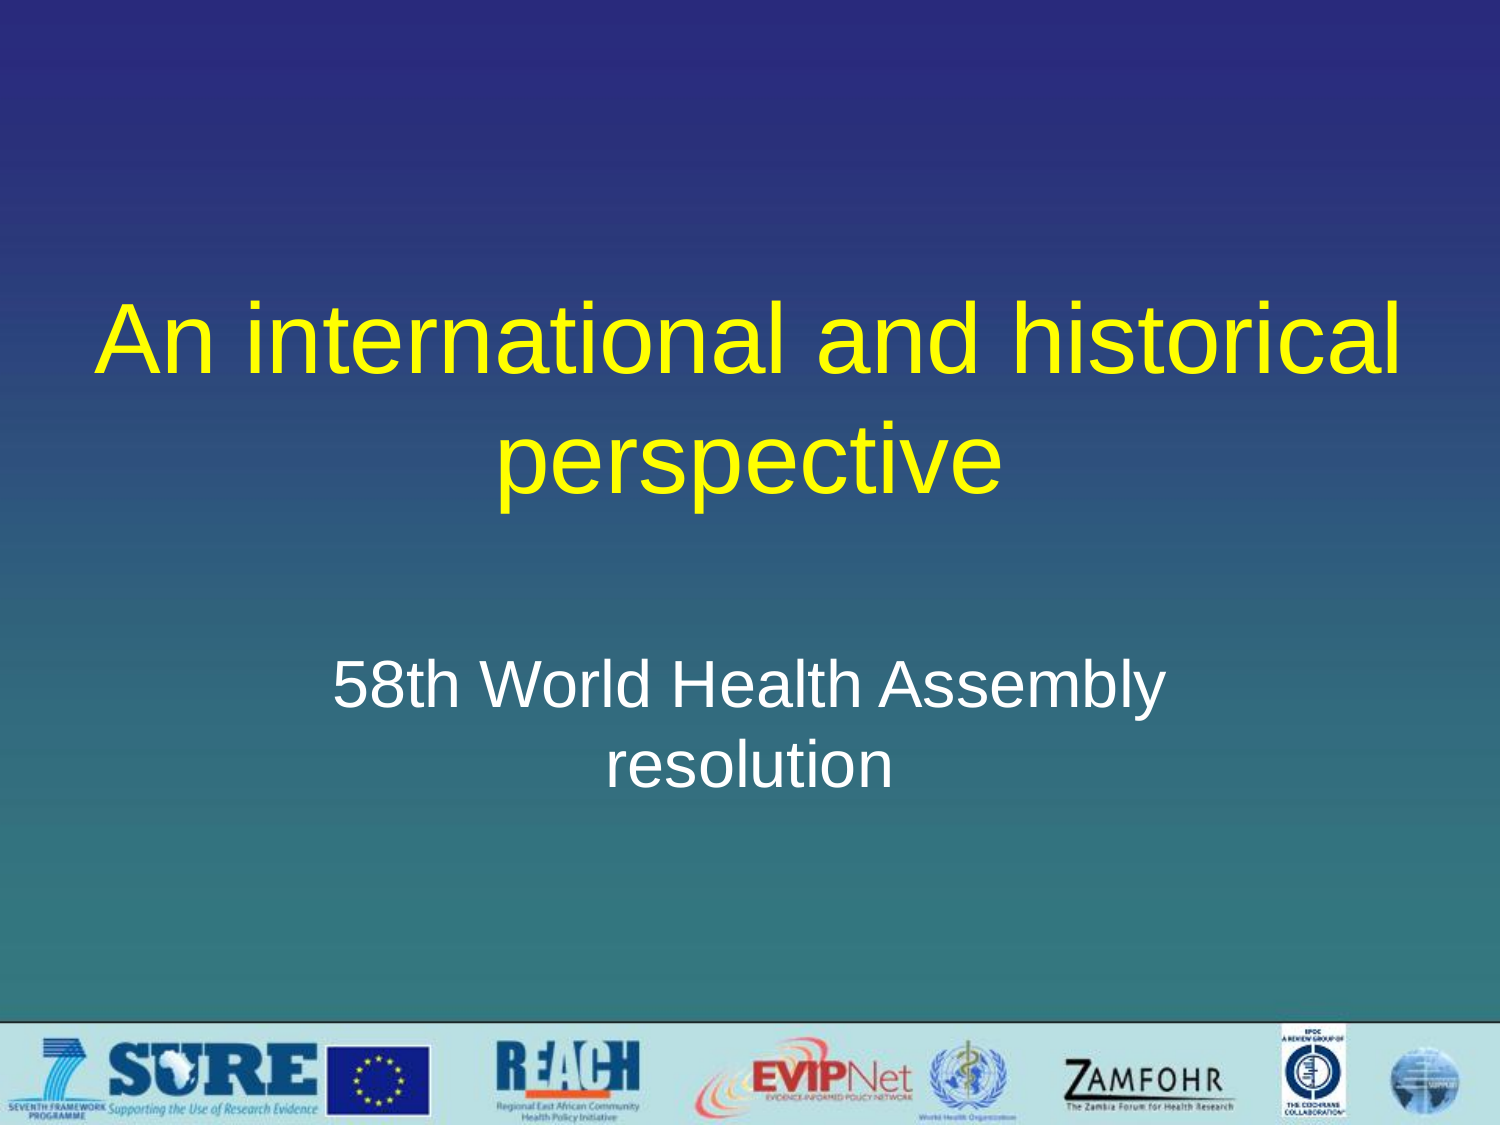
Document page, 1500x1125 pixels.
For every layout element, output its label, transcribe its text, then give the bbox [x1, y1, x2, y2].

title An international and historical perspective [74, 243, 1426, 544]
subtitle 58th World Health Assembly resolution [224, 633, 1276, 921]
picture [0, 0, 1500, 1125]
